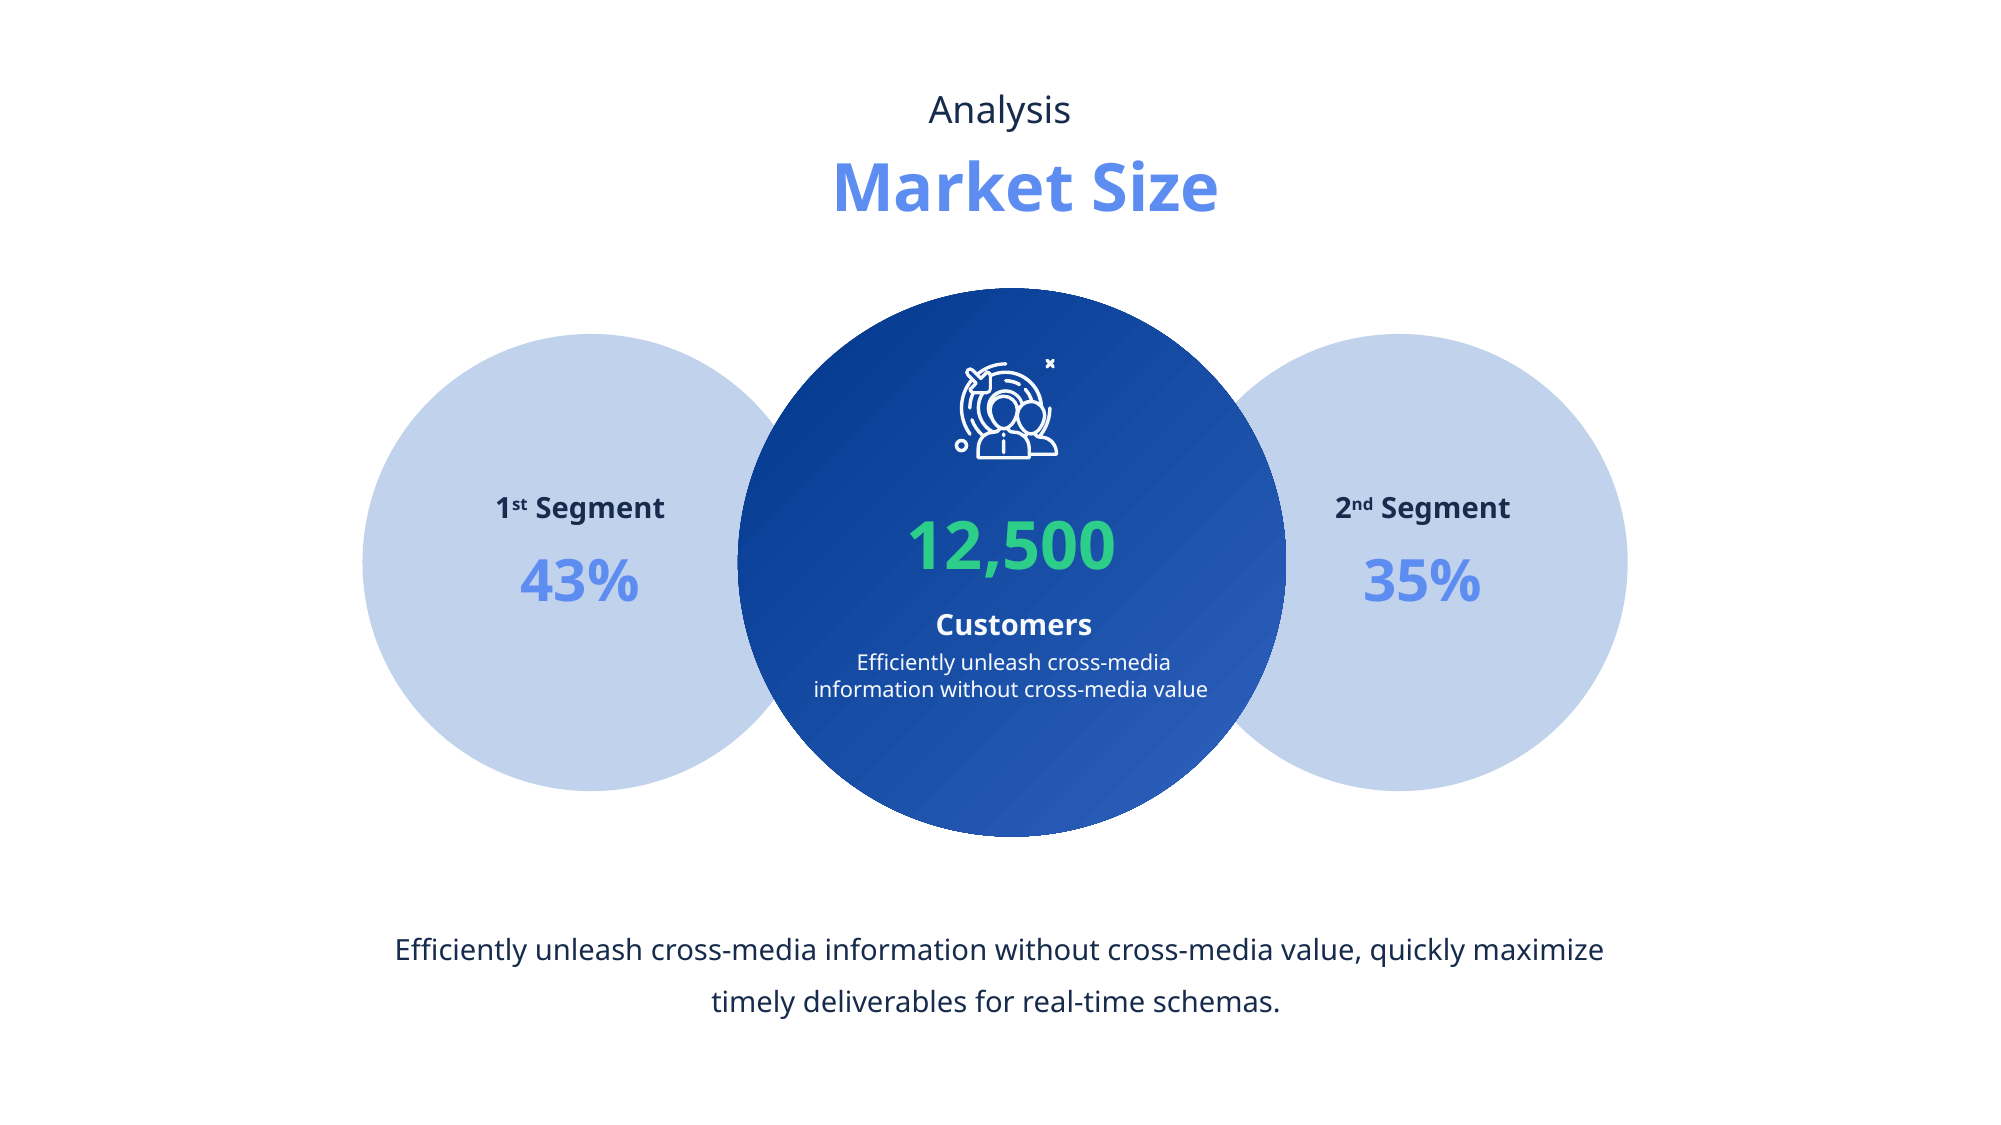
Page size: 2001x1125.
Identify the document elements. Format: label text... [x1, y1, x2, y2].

text_box Efficiently unleash cross-media information without cross-media value [796, 641, 1232, 709]
text_box 1st Segment [449, 482, 712, 532]
text_box 35% [1348, 536, 1498, 621]
text_box 2nd Segment [1291, 482, 1555, 532]
text_box 43% [505, 536, 655, 621]
text_box 12,500 [891, 495, 1132, 591]
text_box [736, 287, 1288, 838]
text_box Customers [878, 599, 1150, 641]
text_box [1235, 332, 1629, 793]
text_box Analysis [913, 78, 1087, 139]
text_box Market Size [602, 137, 1450, 233]
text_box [954, 358, 1059, 460]
text_box [361, 332, 774, 793]
text_box Efficiently unleash cross-media information without cross-media value, quickly maximize timely deliverables for real-time schemas. [360, 906, 1640, 1027]
